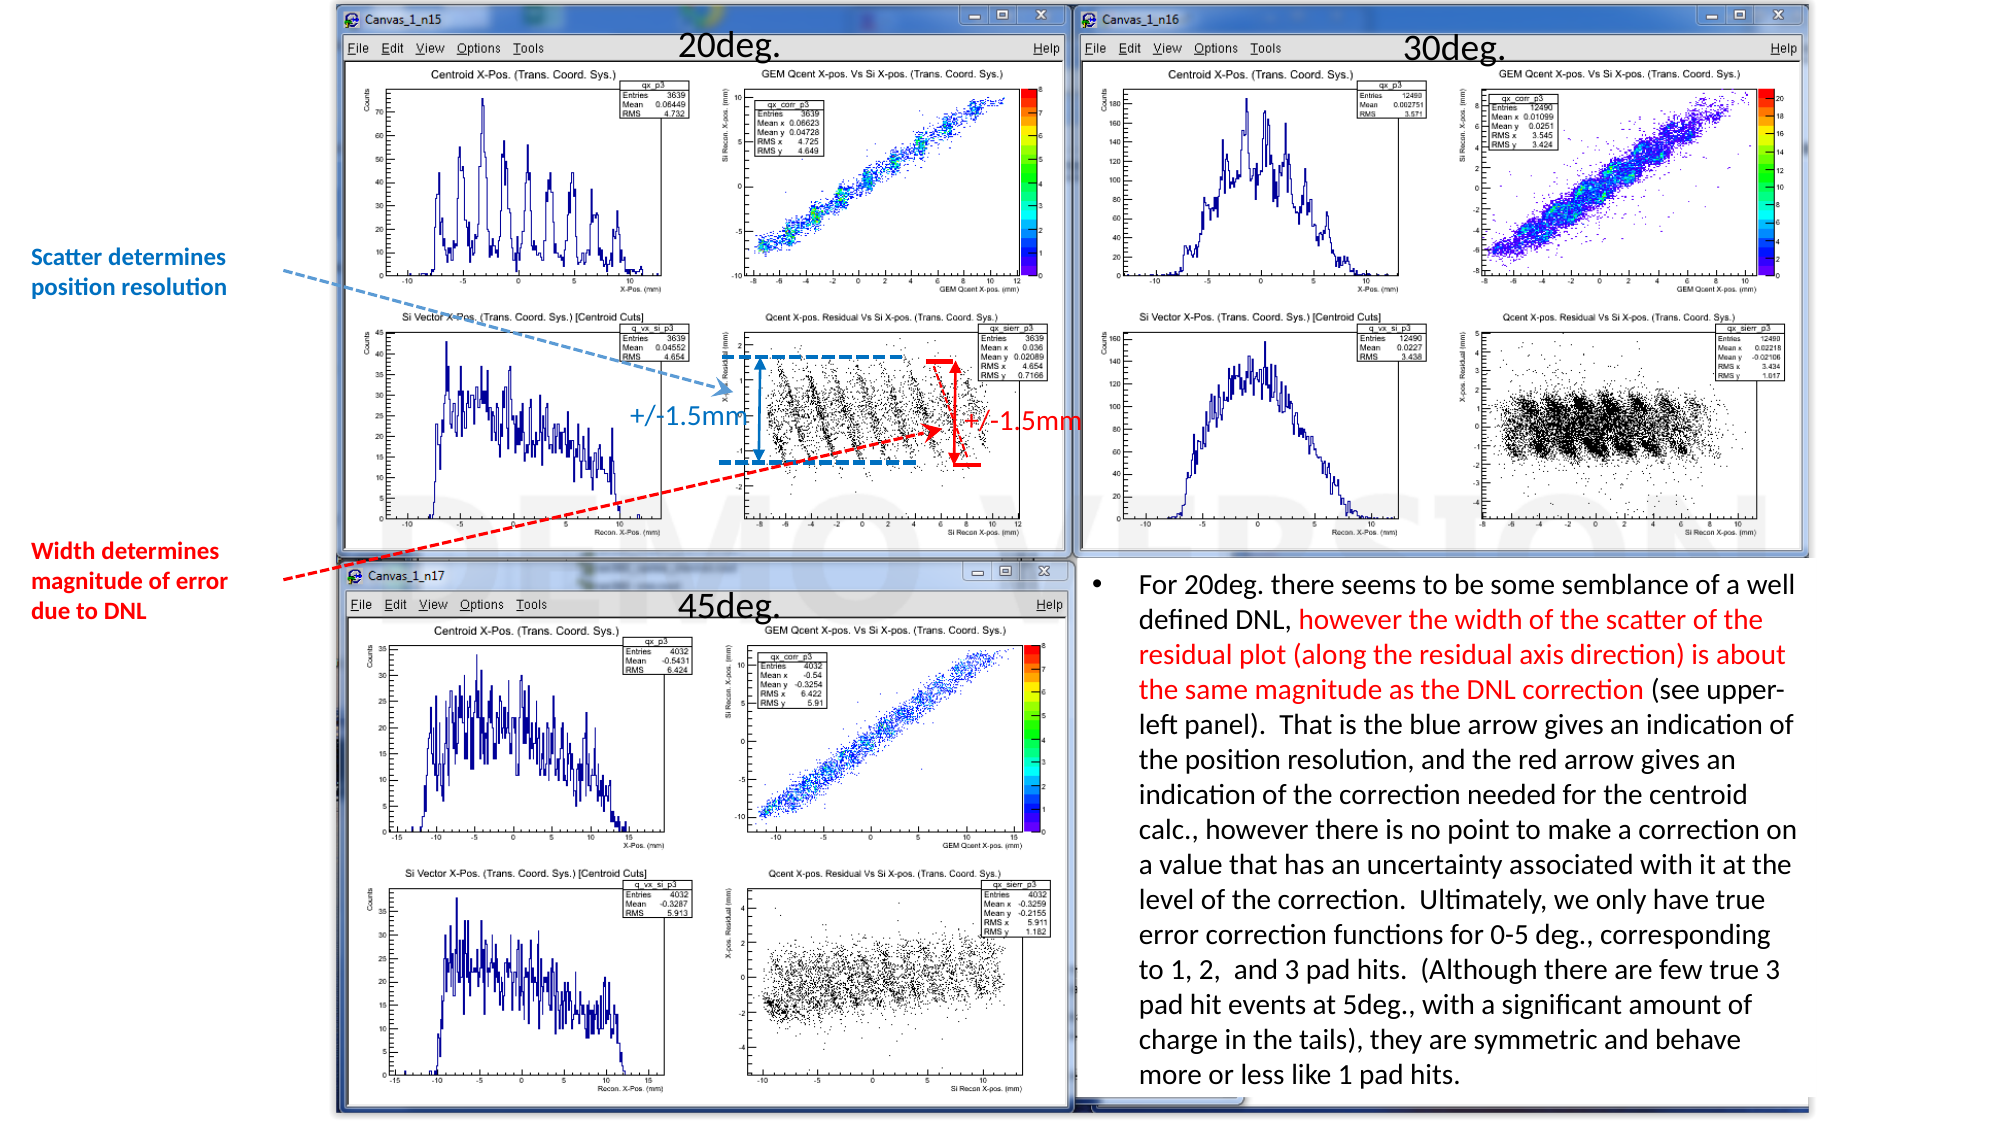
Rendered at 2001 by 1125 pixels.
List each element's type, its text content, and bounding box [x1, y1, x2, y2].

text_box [933, 366, 968, 458]
text_box Scatter determines position resolution [16, 233, 284, 308]
picture [327, 358, 758, 428]
text_box Width determines magnitude of error due to DNL [16, 527, 284, 633]
picture [327, 0, 1817, 1121]
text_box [283, 428, 943, 581]
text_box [283, 270, 734, 393]
